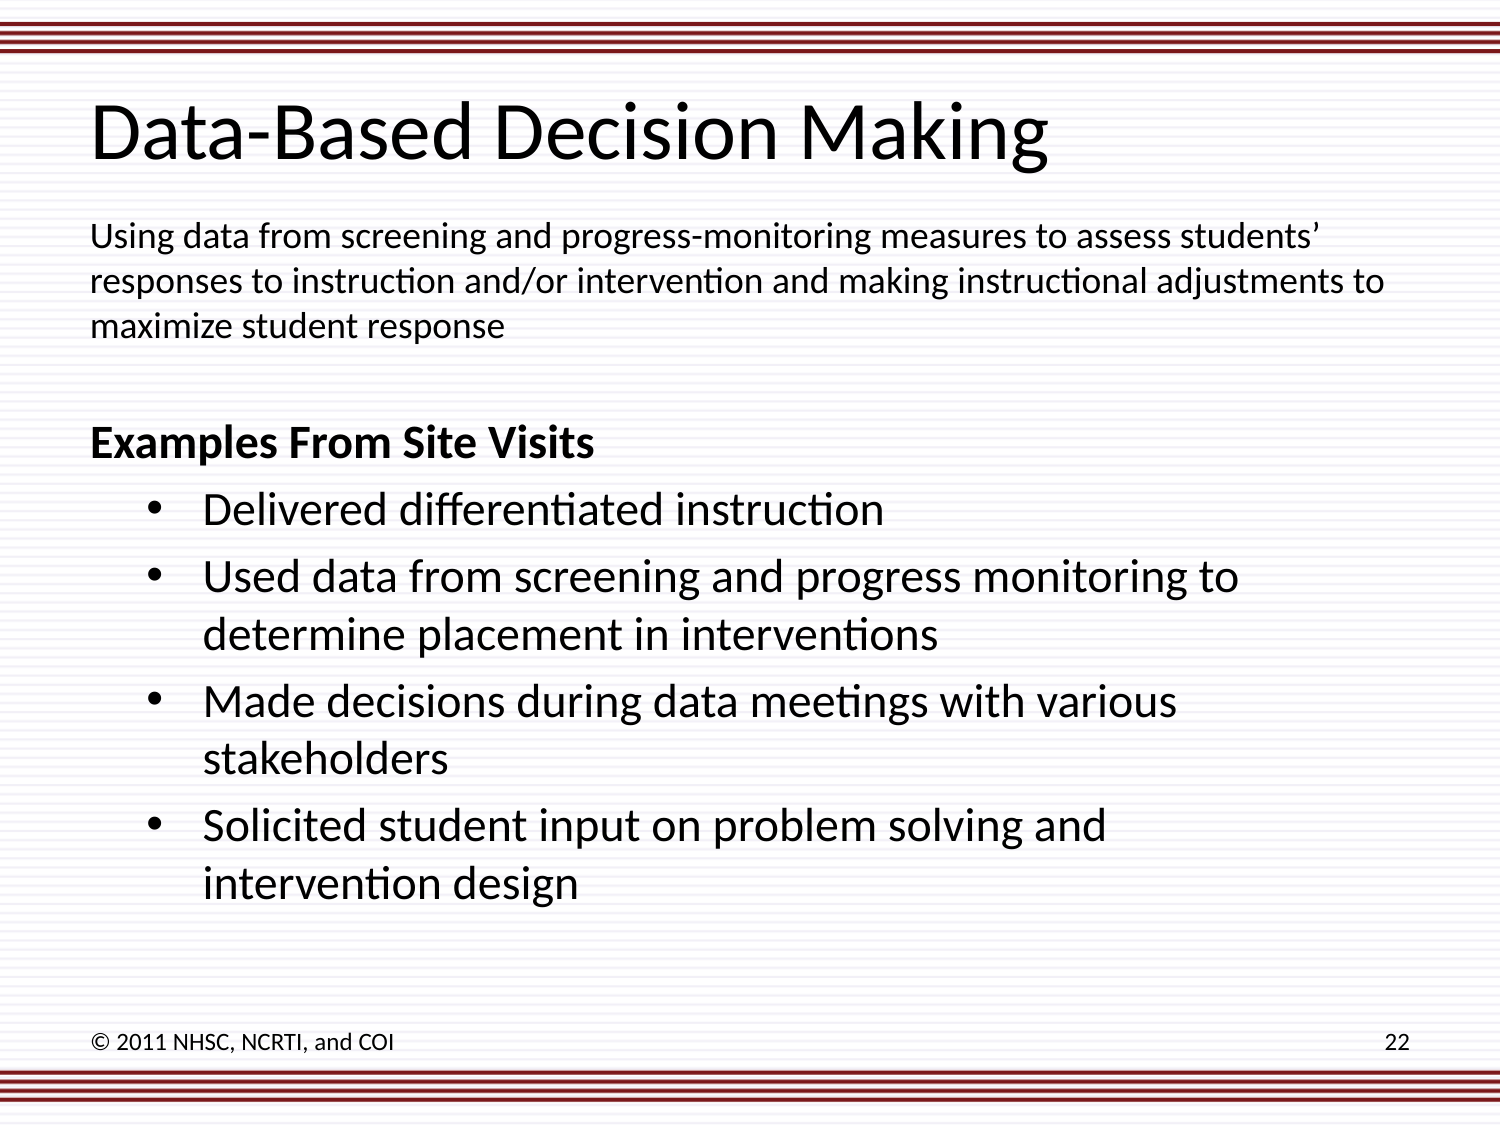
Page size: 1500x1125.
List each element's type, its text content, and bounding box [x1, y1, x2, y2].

footer © 2011 NHSC, NCRTI, and COI [75, 1010, 550, 1071]
picture [0, 0, 1500, 1125]
slide_number 22 [1074, 1010, 1425, 1071]
title Data-Based Decision Making [74, 44, 1351, 203]
list Examples From Site Visits Delivered differentiated instruction Used data from screening and progress monitoring to determine placement in interventions Made decisions during data meetings with various stakeholders Solicited student input on problem solving and intervention design [74, 403, 1351, 1006]
text_box Using data from screening and progress-monitoring measures to assess students’ responses to instruction and/or intervention and making instructional adjustments to maximize student response [74, 203, 1425, 354]
